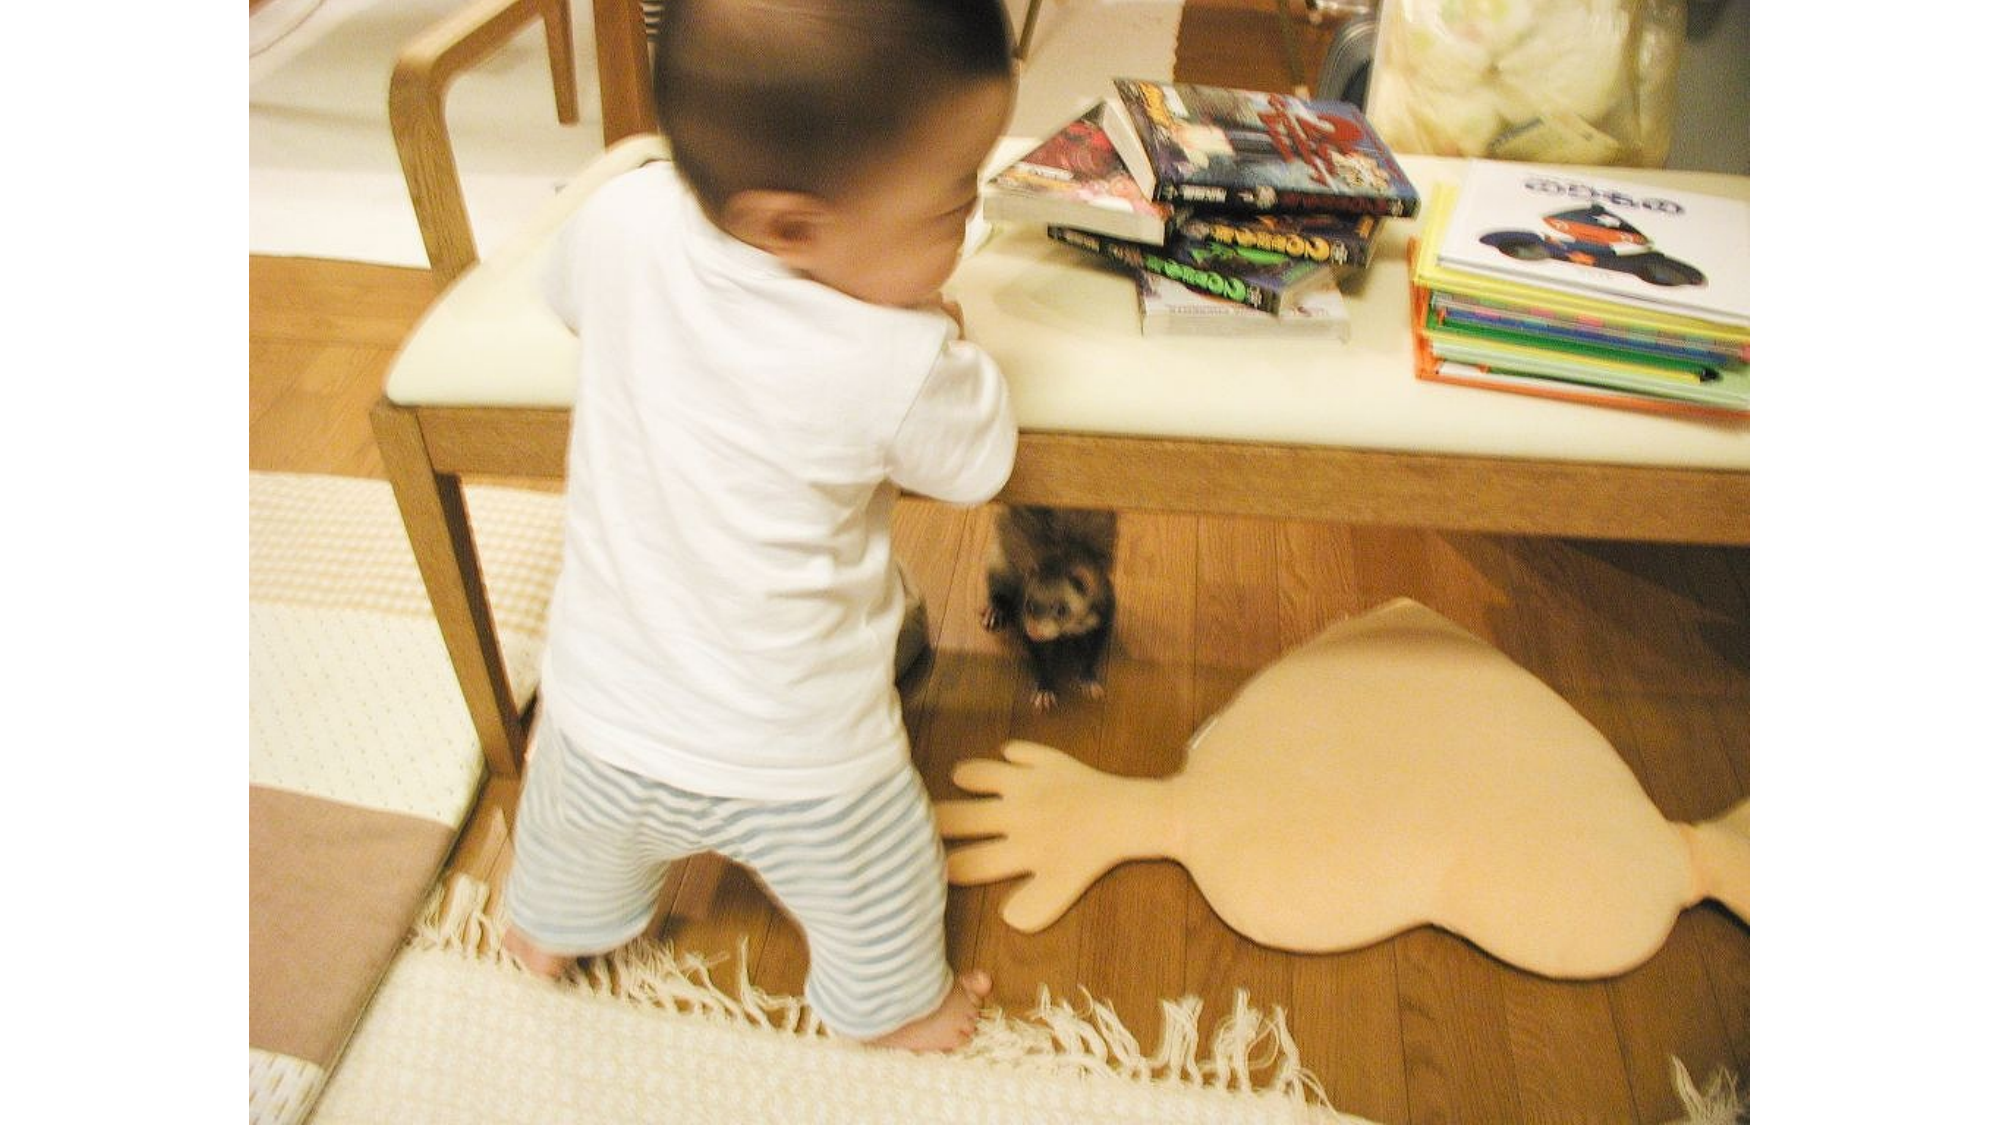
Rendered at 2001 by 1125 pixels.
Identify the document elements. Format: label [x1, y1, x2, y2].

picture [249, 0, 1750, 1125]
